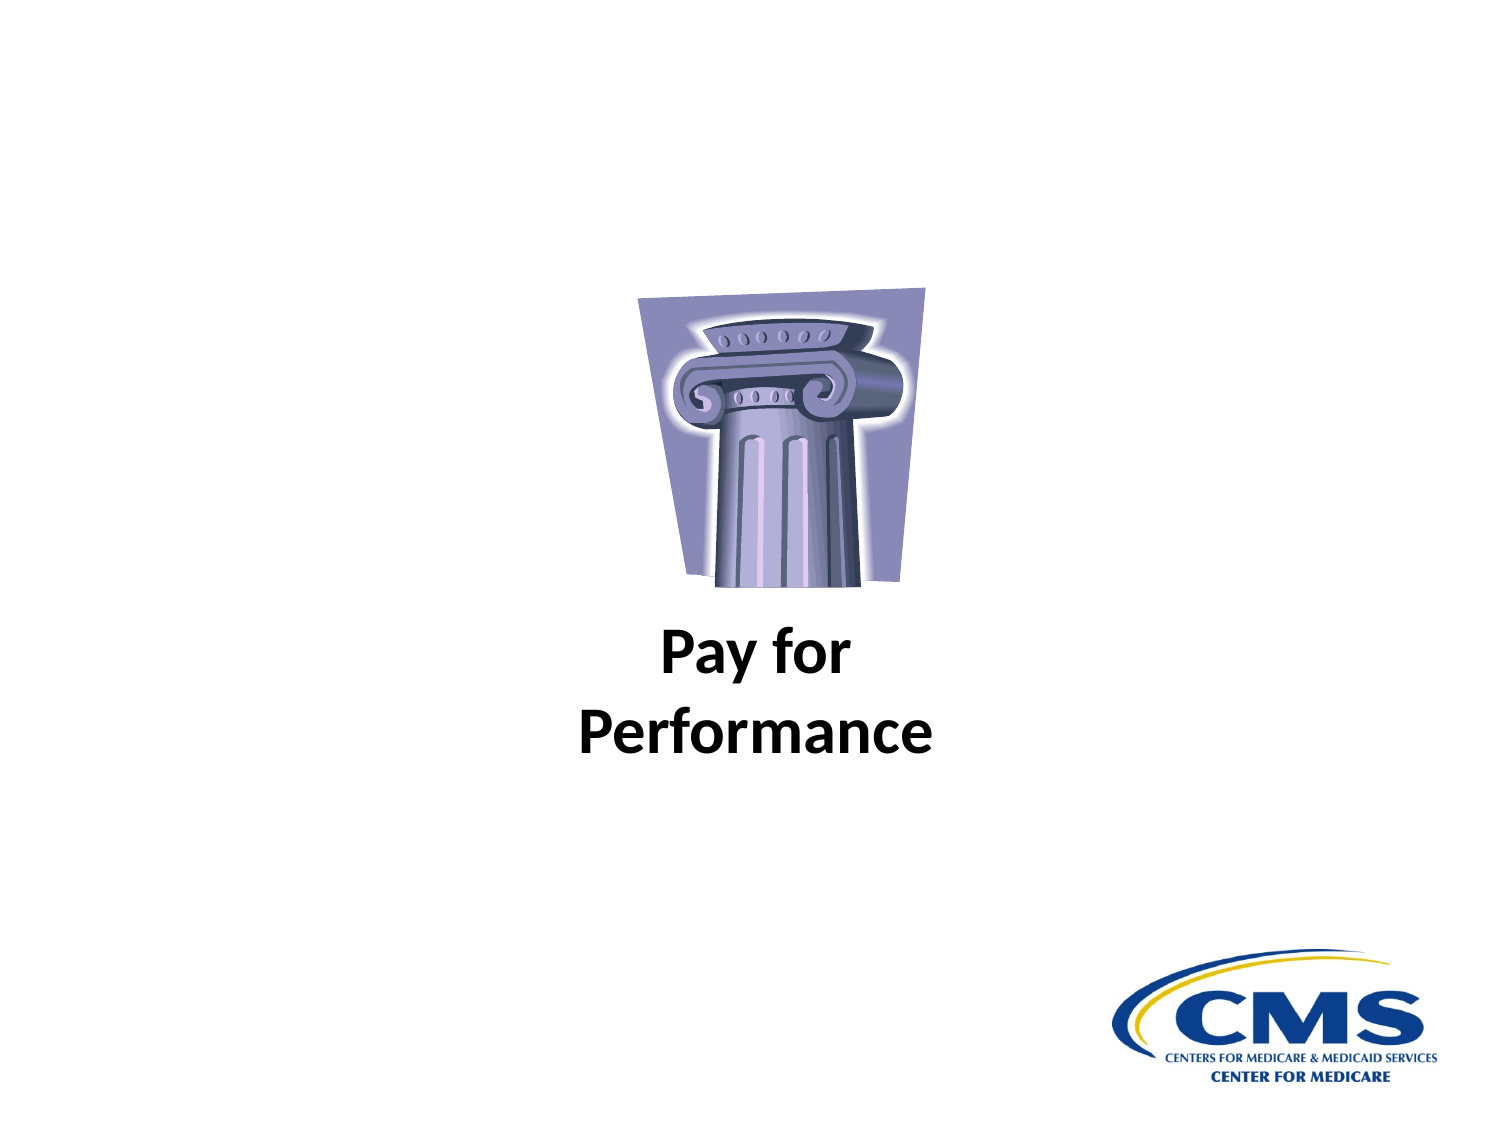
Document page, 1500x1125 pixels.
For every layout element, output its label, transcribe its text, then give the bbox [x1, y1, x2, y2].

text_box Pay for Performance [537, 599, 975, 775]
picture [1112, 949, 1437, 1082]
picture [637, 287, 926, 588]
